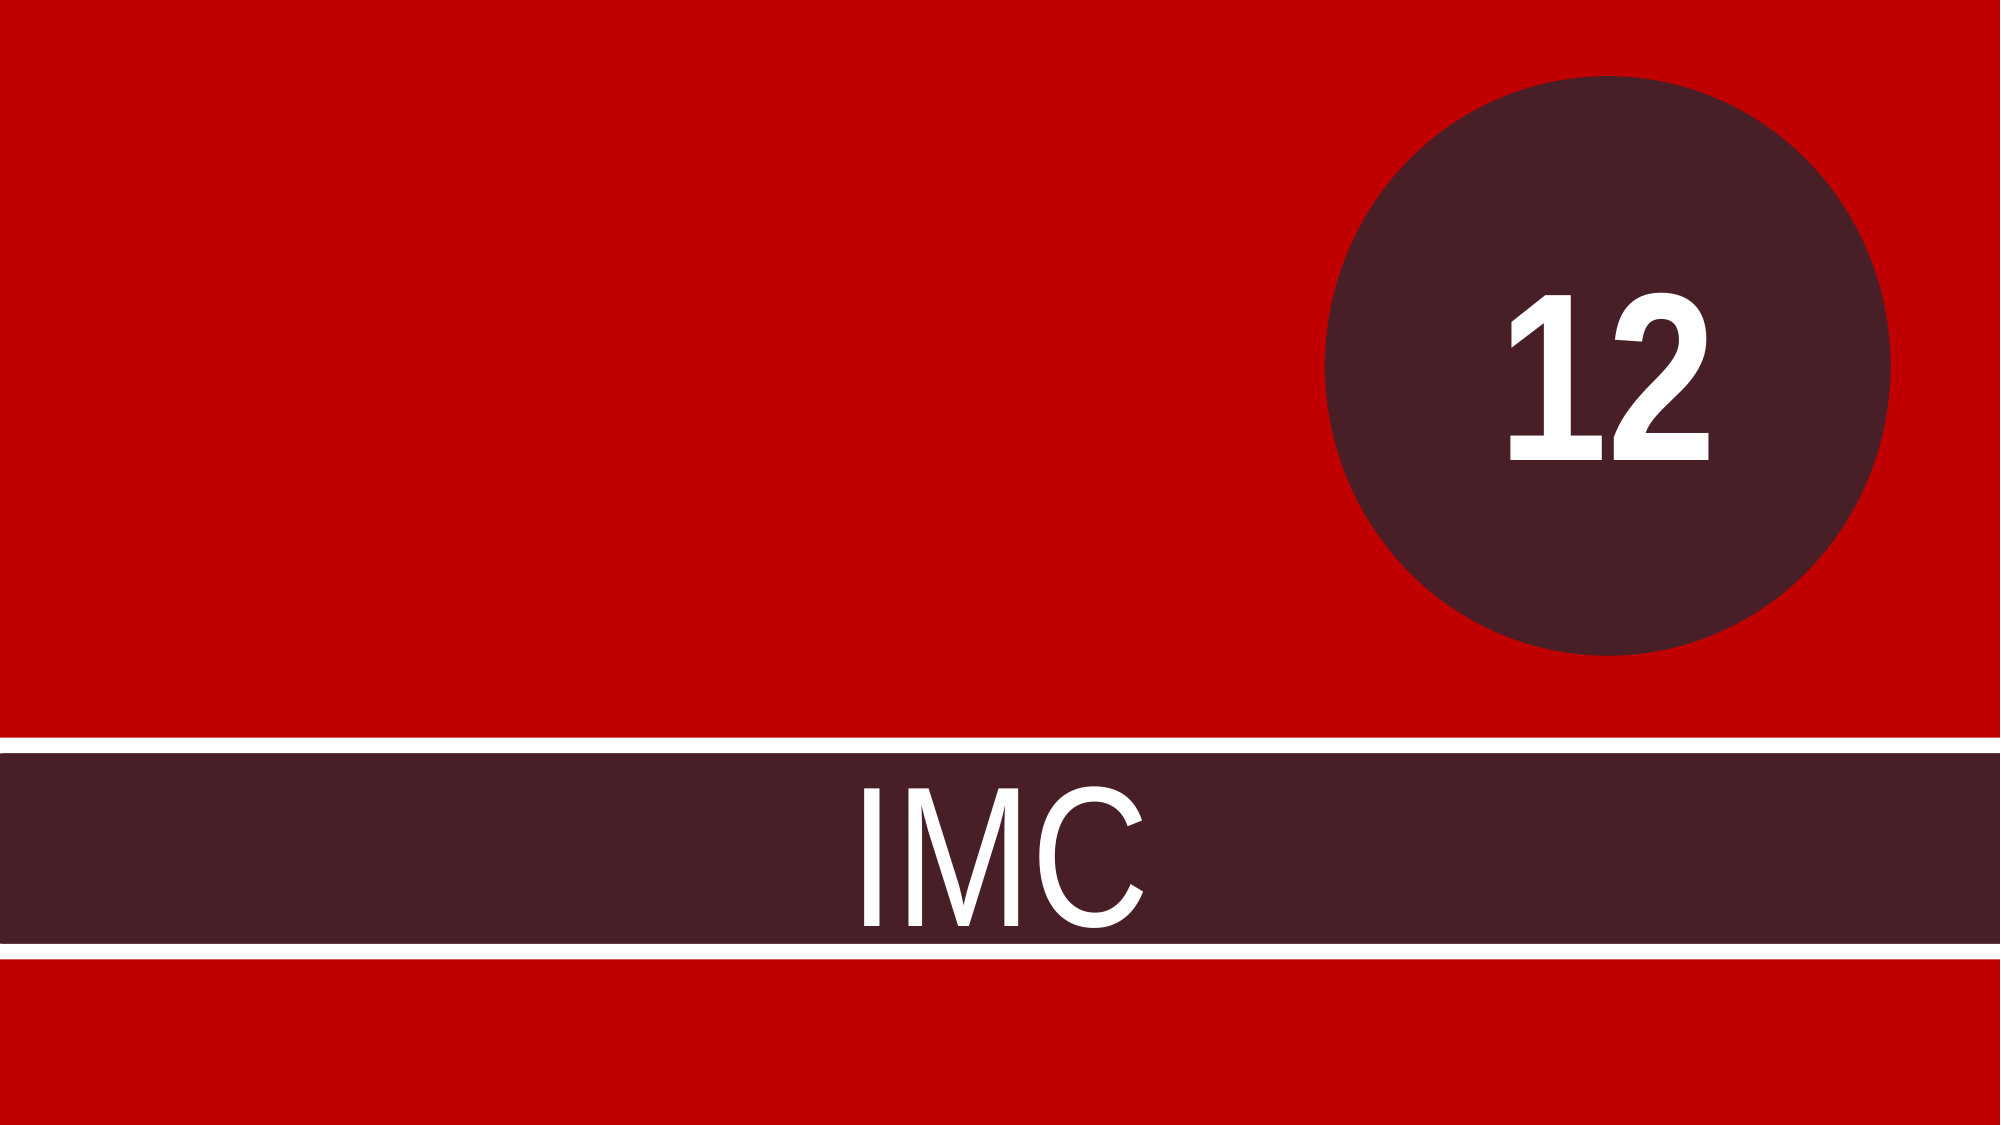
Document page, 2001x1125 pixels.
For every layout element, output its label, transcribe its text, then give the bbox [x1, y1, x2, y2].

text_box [1324, 76, 1891, 656]
text_box IMC [0, 718, 2000, 974]
